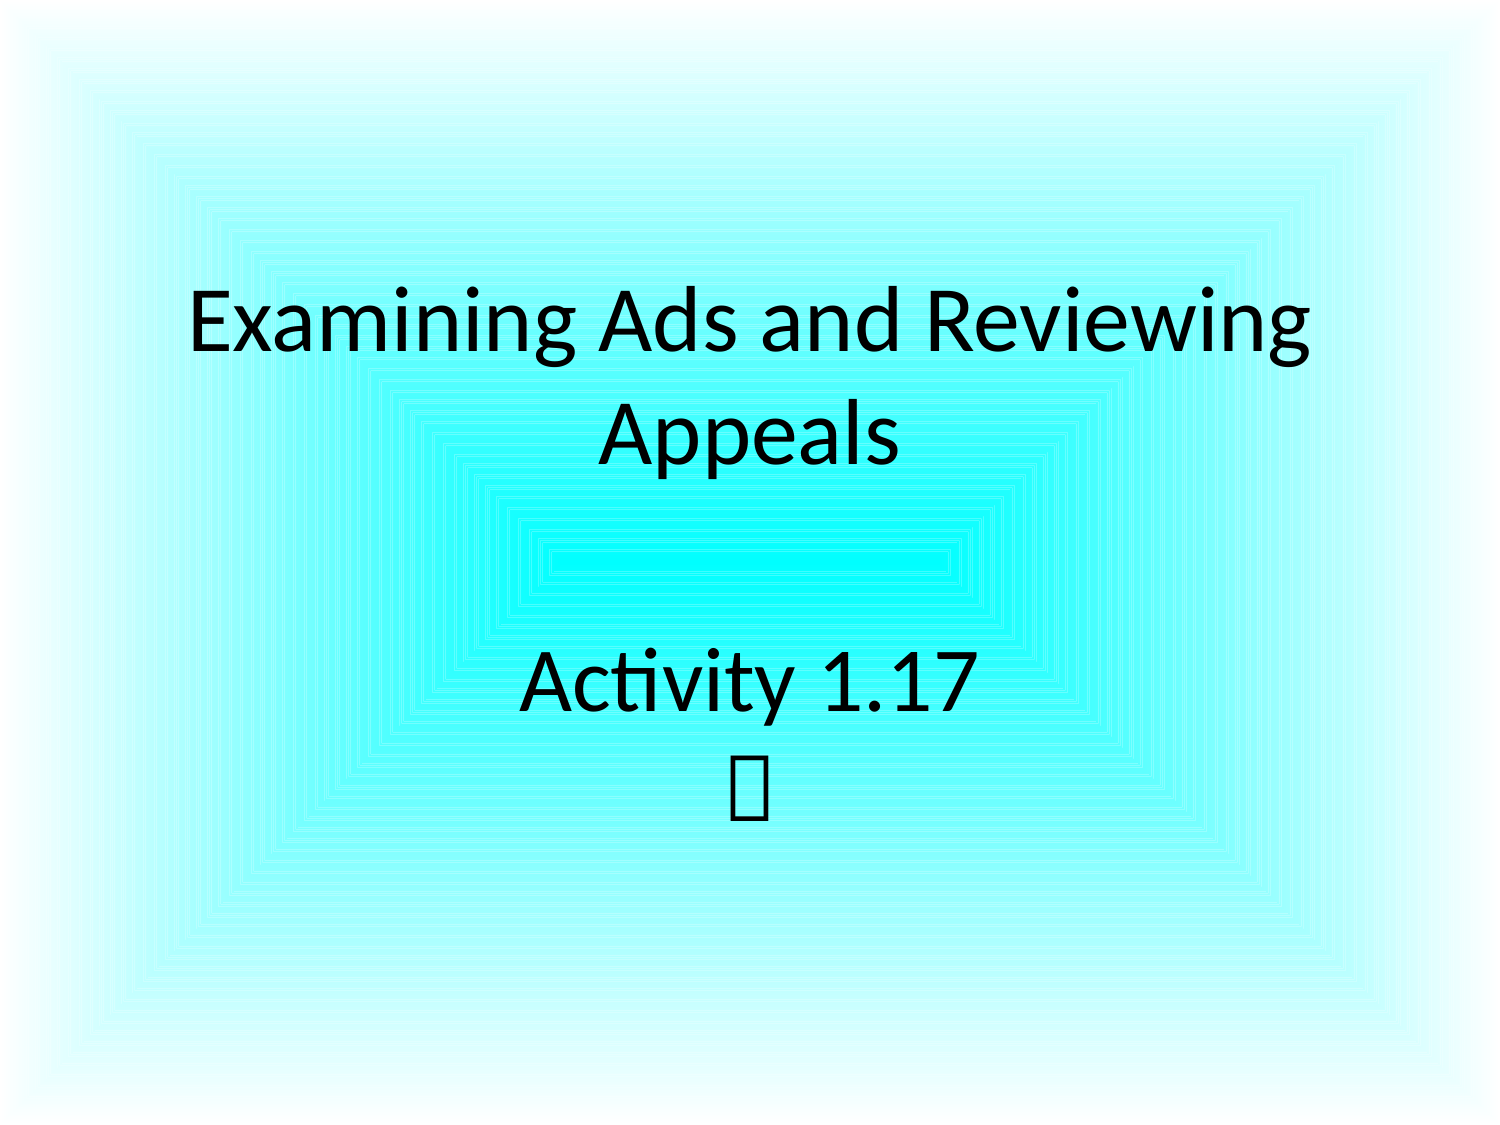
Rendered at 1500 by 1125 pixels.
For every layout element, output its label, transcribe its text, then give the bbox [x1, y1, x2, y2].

title Examining Ads and Reviewing Appeals [112, 249, 1388, 492]
text_box Activity 1.17  [112, 608, 1388, 850]
